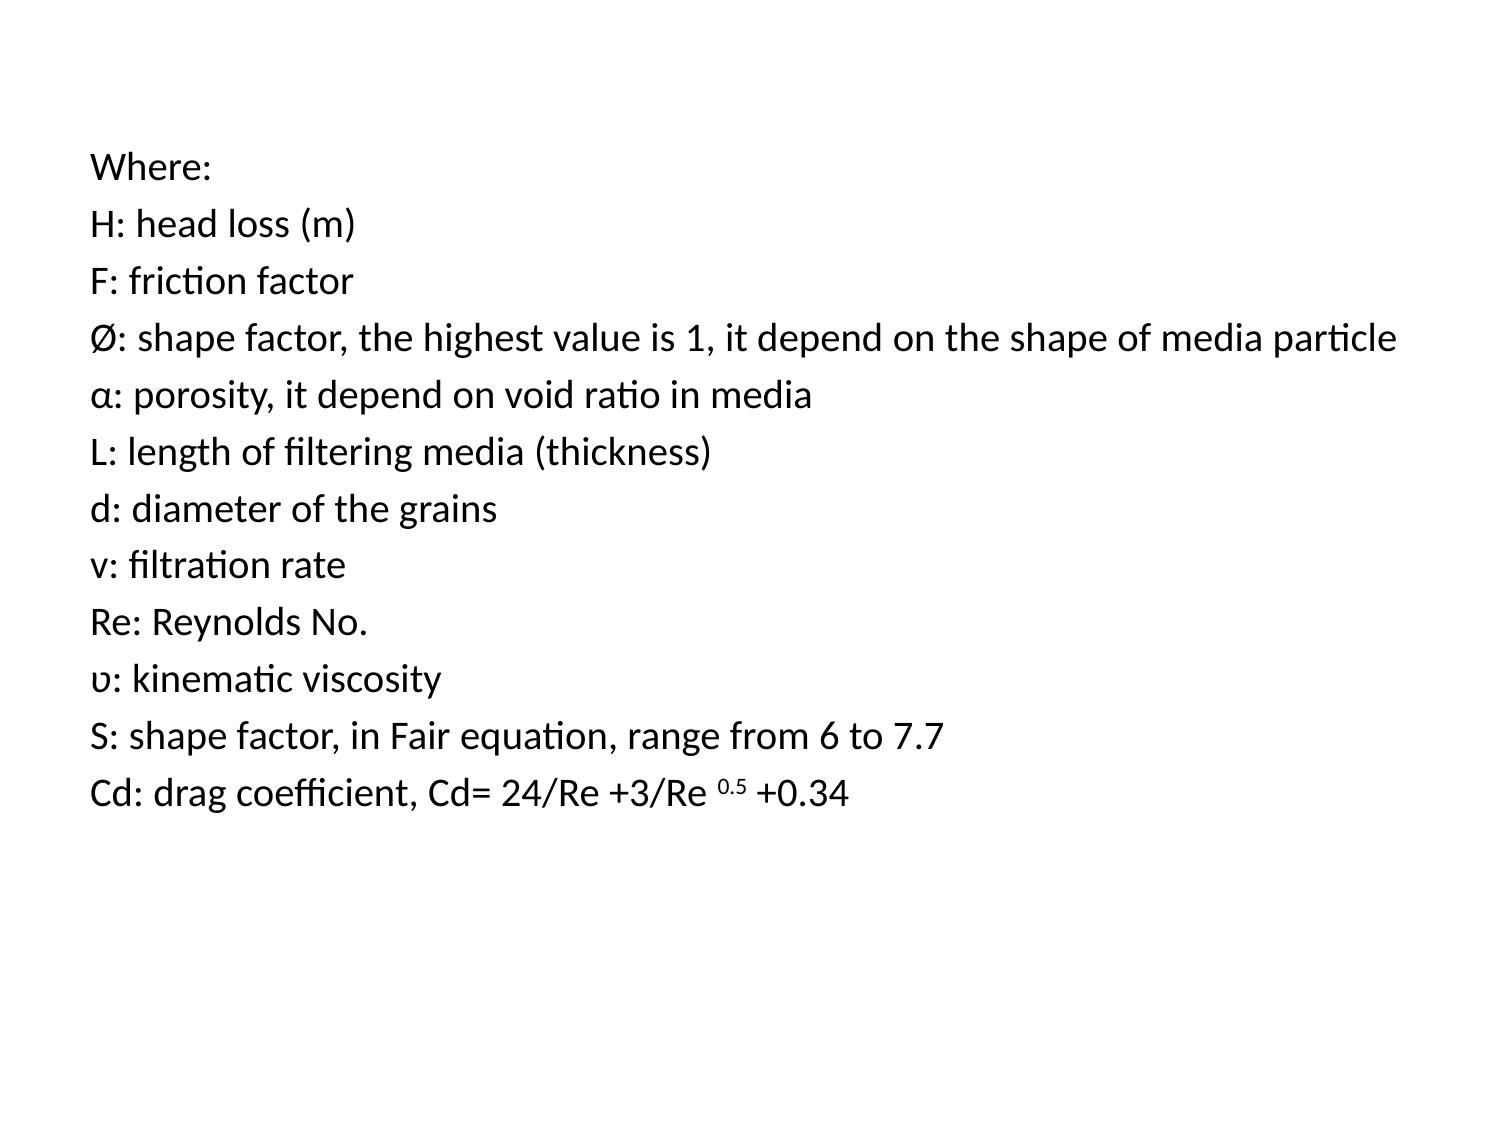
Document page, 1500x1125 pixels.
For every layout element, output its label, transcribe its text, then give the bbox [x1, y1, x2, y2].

list Where: H: head loss (m) F: friction factor Ø: shape factor, the highest value is 1, it depend on the shape of media particle α: porosity, it depend on void ratio in media L: length of filtering media (thickness) d: diameter of the grains v: filtration rate Re: Reynolds No. ʋ: kinematic viscosity S: shape factor, in Fair equation, range from 6 to 7.7 Cd: drag coefficient, Cd= 24/Re +3/Re 0.5 +0.34 [75, 132, 1425, 875]
